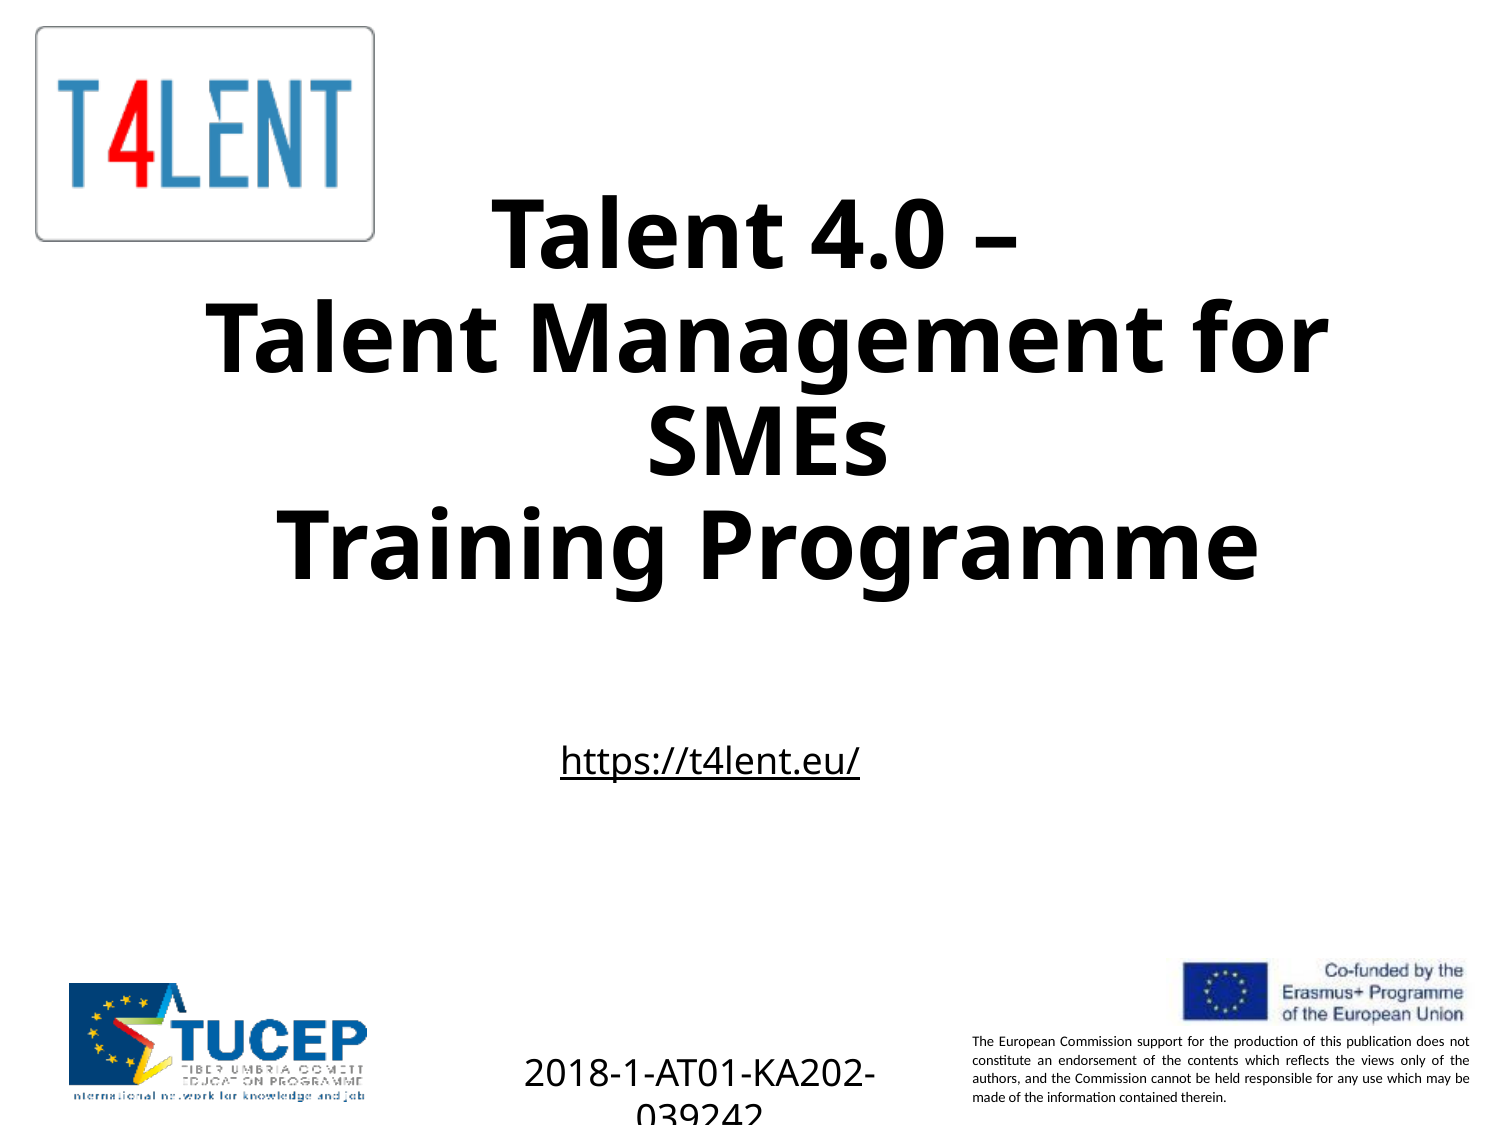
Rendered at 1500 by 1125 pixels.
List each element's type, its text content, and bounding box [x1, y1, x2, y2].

picture [35, 26, 375, 242]
text_box 2018-1-AT01-KA202-039242 [454, 1040, 946, 1125]
text_box https://t4lent.eu/ [544, 729, 898, 796]
picture [1166, 958, 1478, 1026]
picture [68, 983, 368, 1102]
title Talent 4.0 – Talent Management for SMEs Training Programme [69, 473, 1467, 616]
